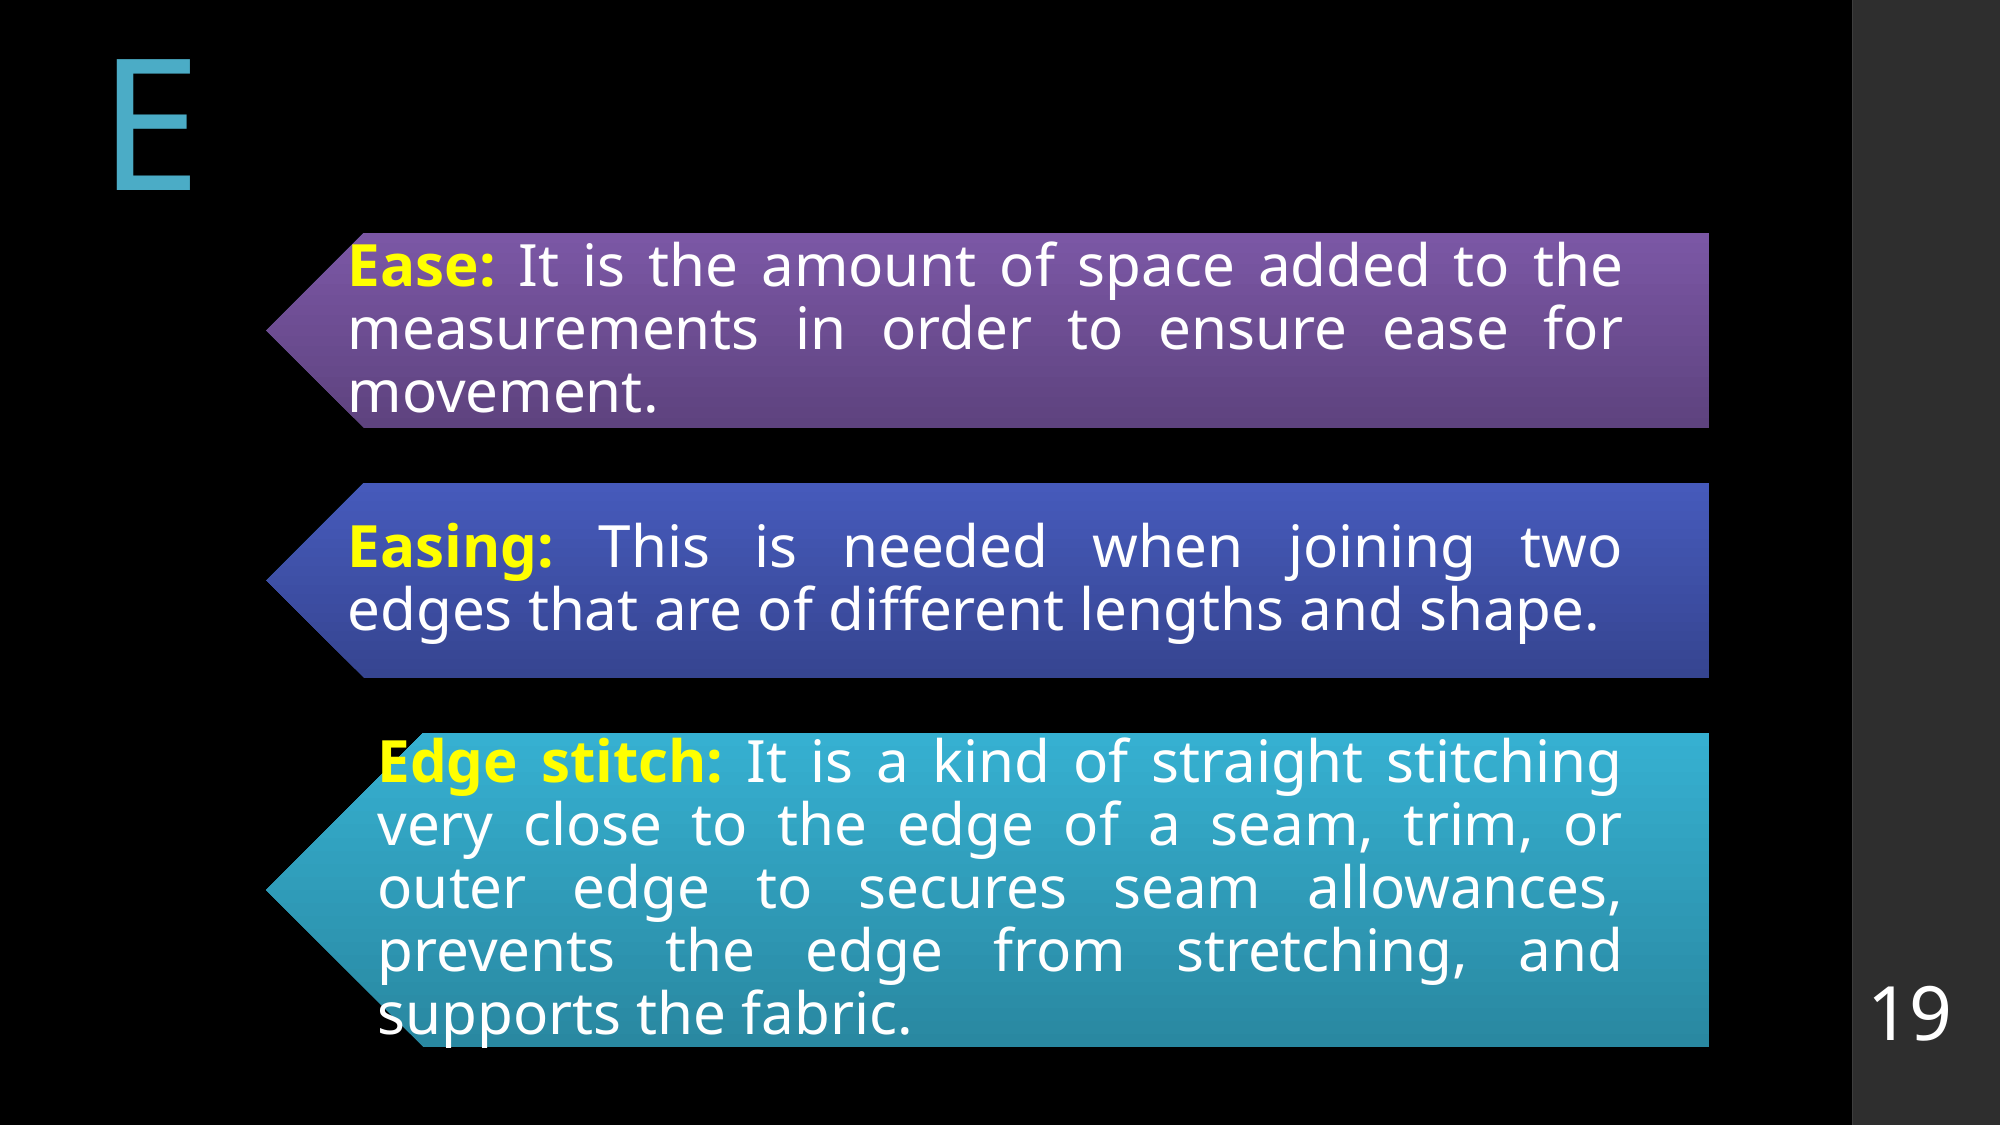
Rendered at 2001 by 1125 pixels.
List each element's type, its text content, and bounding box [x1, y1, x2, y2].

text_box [0, 232, 2000, 1048]
text_box E [84, 0, 217, 228]
